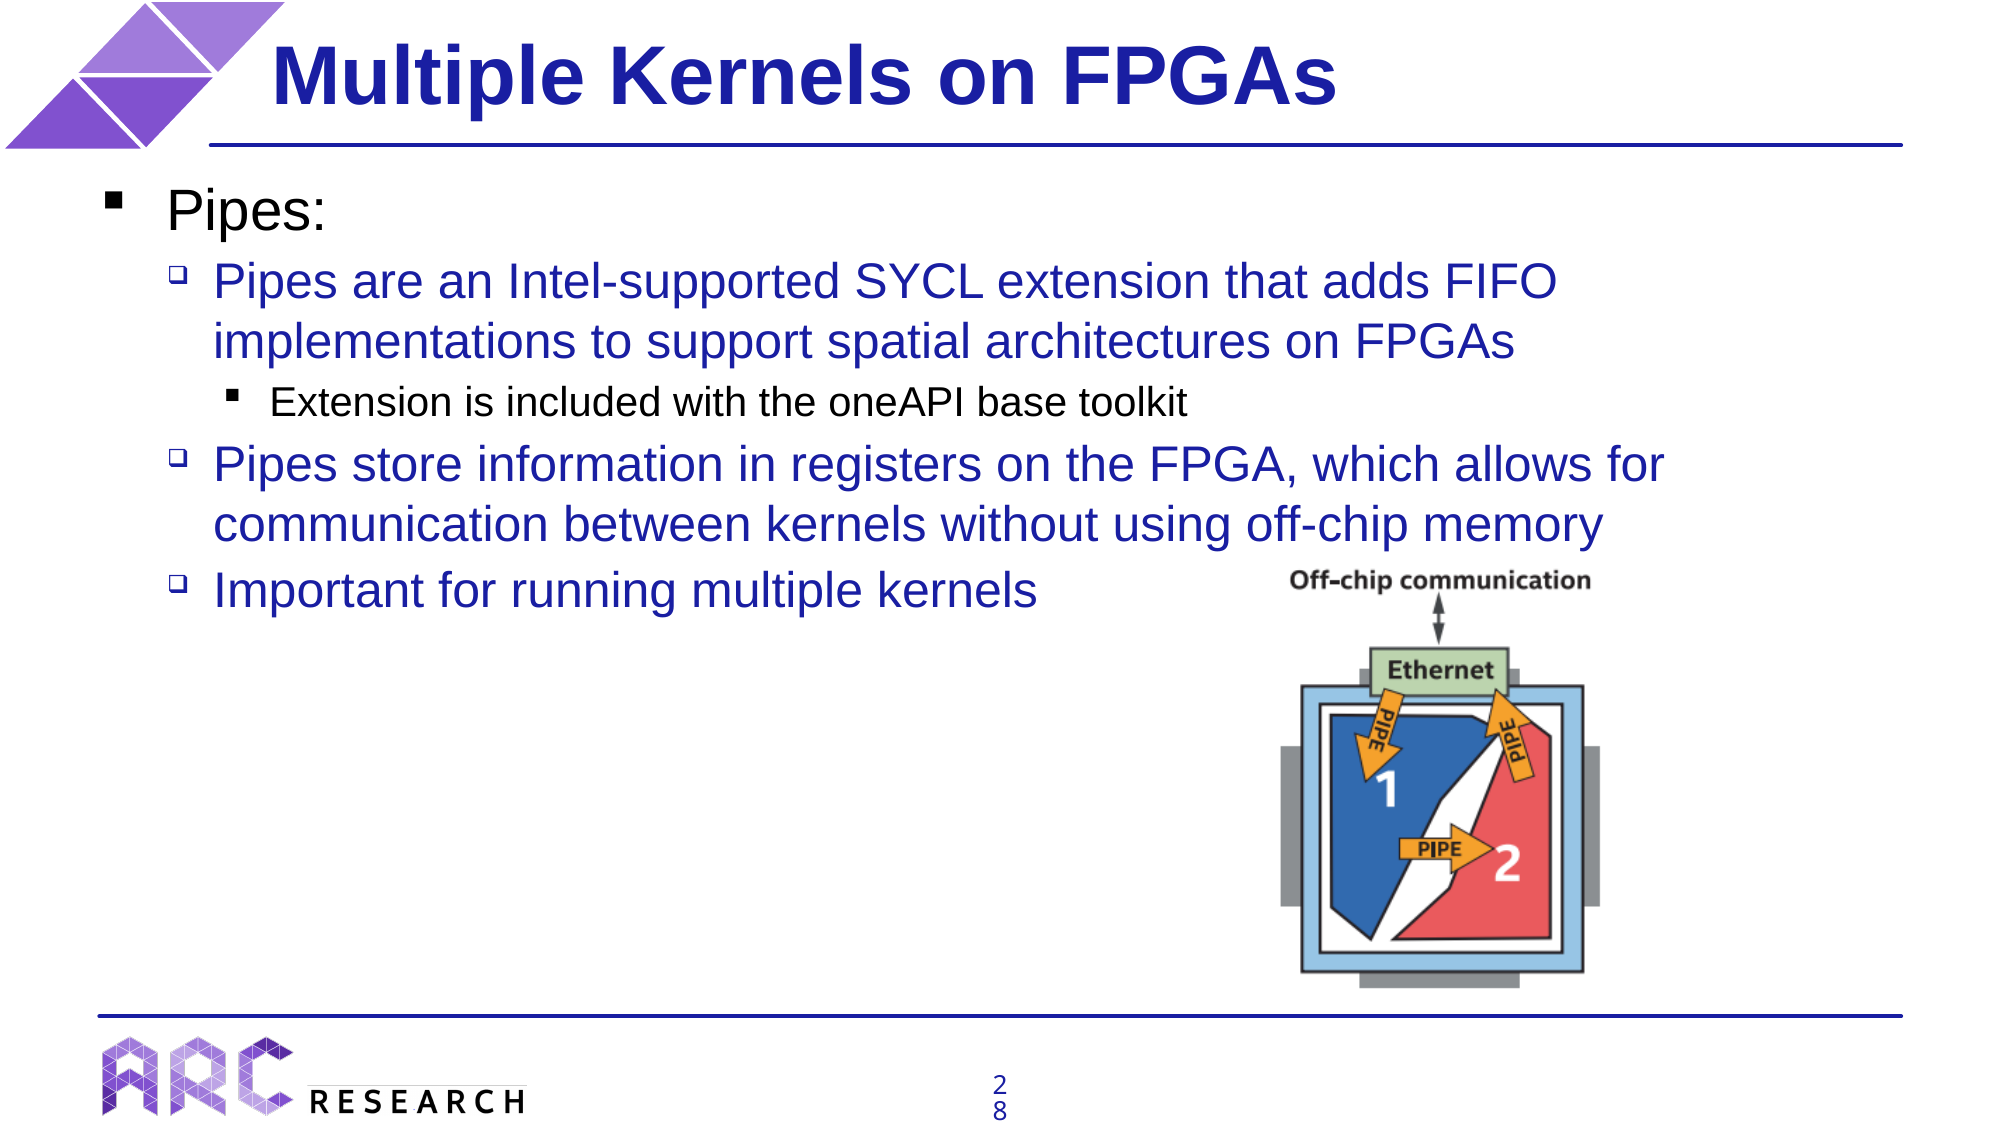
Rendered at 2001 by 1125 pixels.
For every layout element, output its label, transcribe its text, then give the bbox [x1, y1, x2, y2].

title Multiple Kernels on FPGAs [249, 0, 1796, 143]
picture [307, 1083, 527, 1116]
picture [99, 1036, 296, 1119]
slide_number 28 [992, 1067, 1008, 1101]
picture [1271, 562, 1655, 1008]
list Pipes: Pipes are an Intel-supported SYCL extension that adds FIFO implementations to support spatial architectures on FPGAs Extension is included with the oneAPI base toolkit Pipes store information in registers on the FPGA, which allows for communication between kernels without using off-chip memory Important for running multiple kernels [90, 172, 1730, 1007]
